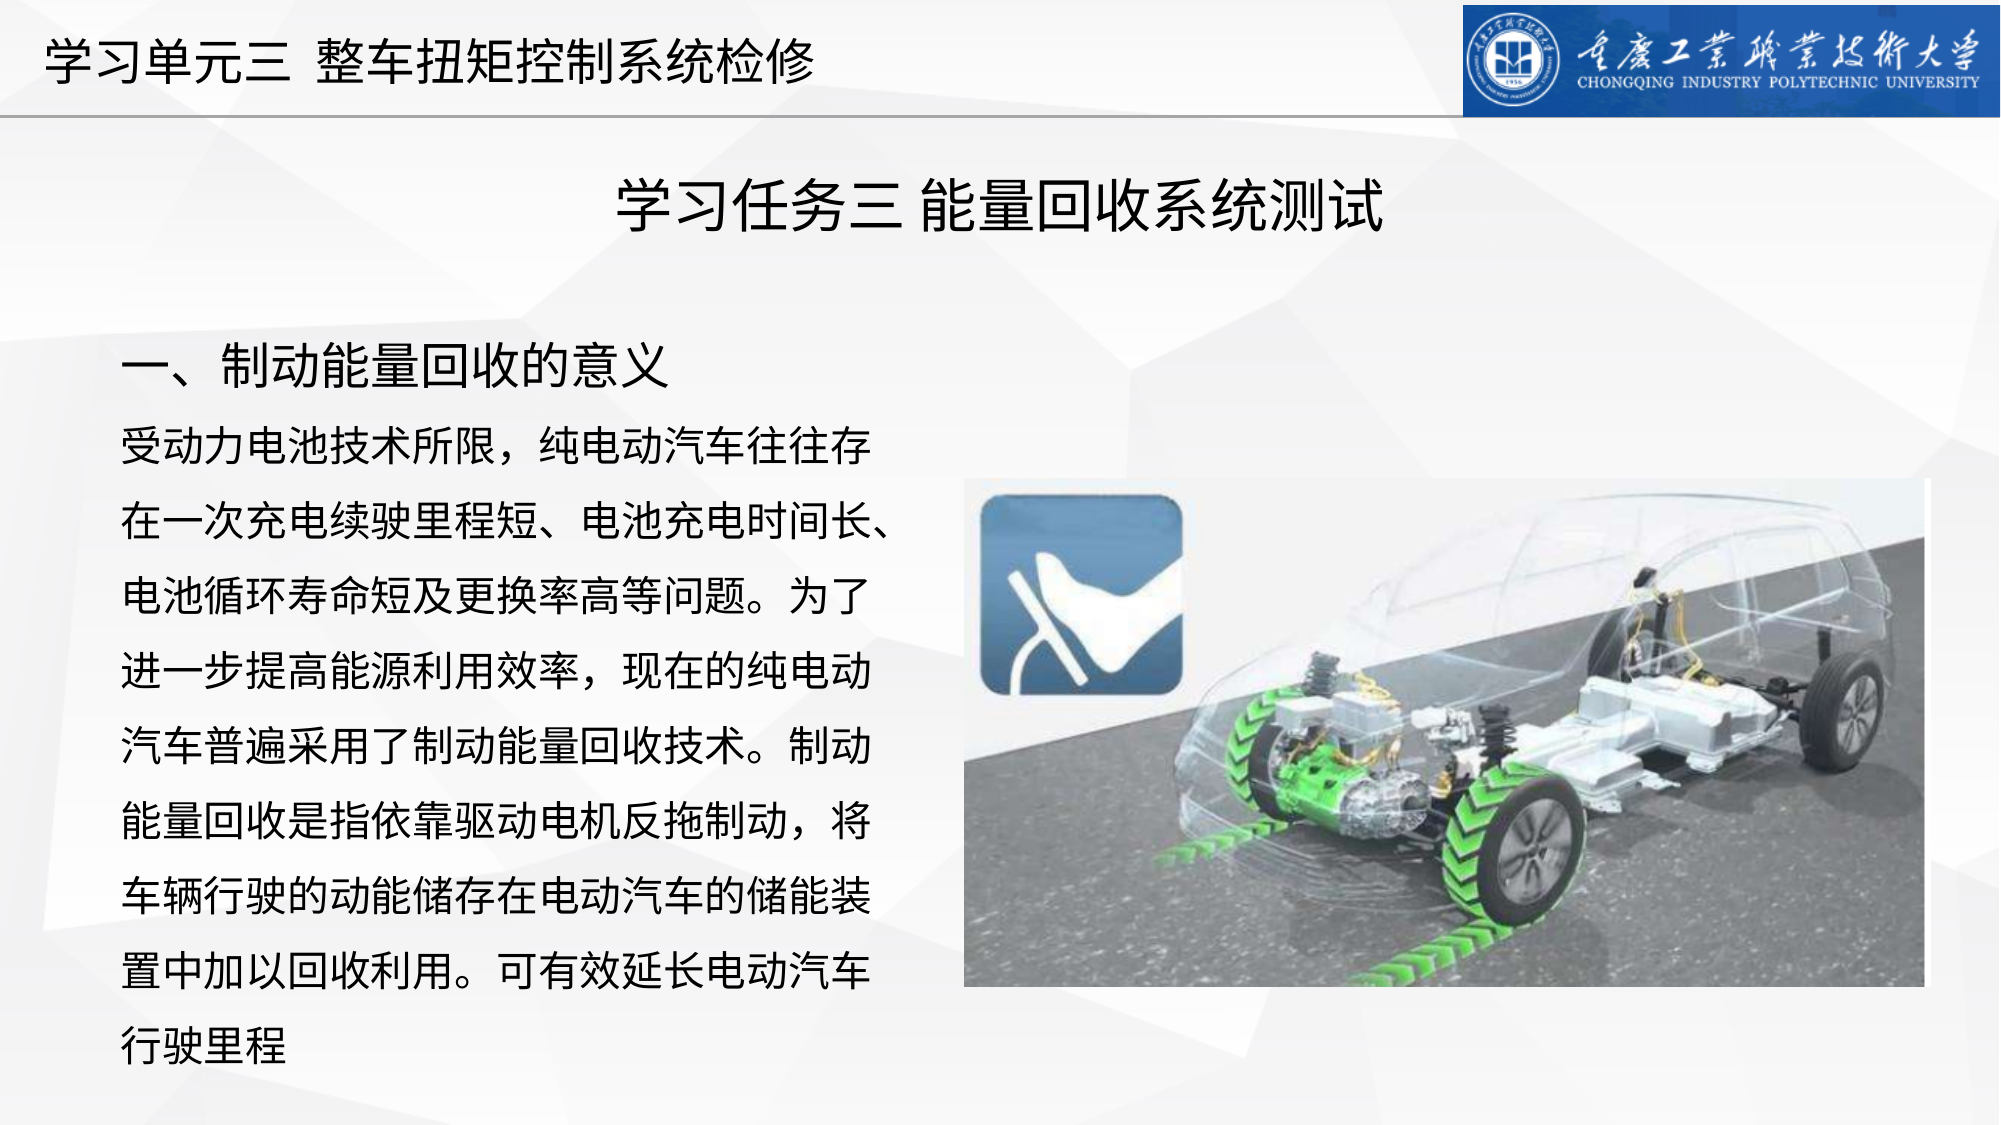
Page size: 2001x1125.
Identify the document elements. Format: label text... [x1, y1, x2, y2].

picture [0, 118, 1999, 1125]
text_box 学习任务三 能量回收系统测试 [433, 161, 1567, 247]
text_box 一、制动能量回收的意义 受动力电池技术所限，纯电动汽车往往存在一次充电续驶里程短、电池充电时间长、电池循环寿命短及更换率高等问题。为了进一步提高能源利用效率，现在的纯电动汽车普遍采用了制动能量回收技术。制动能量回收是指依靠驱动电机反拖制动，将车辆行驶的动能储存在电动汽车的储能装置中加以回收利用。可有效延长电动汽车行驶里程 [105, 297, 903, 1077]
picture [0, 0, 2001, 117]
